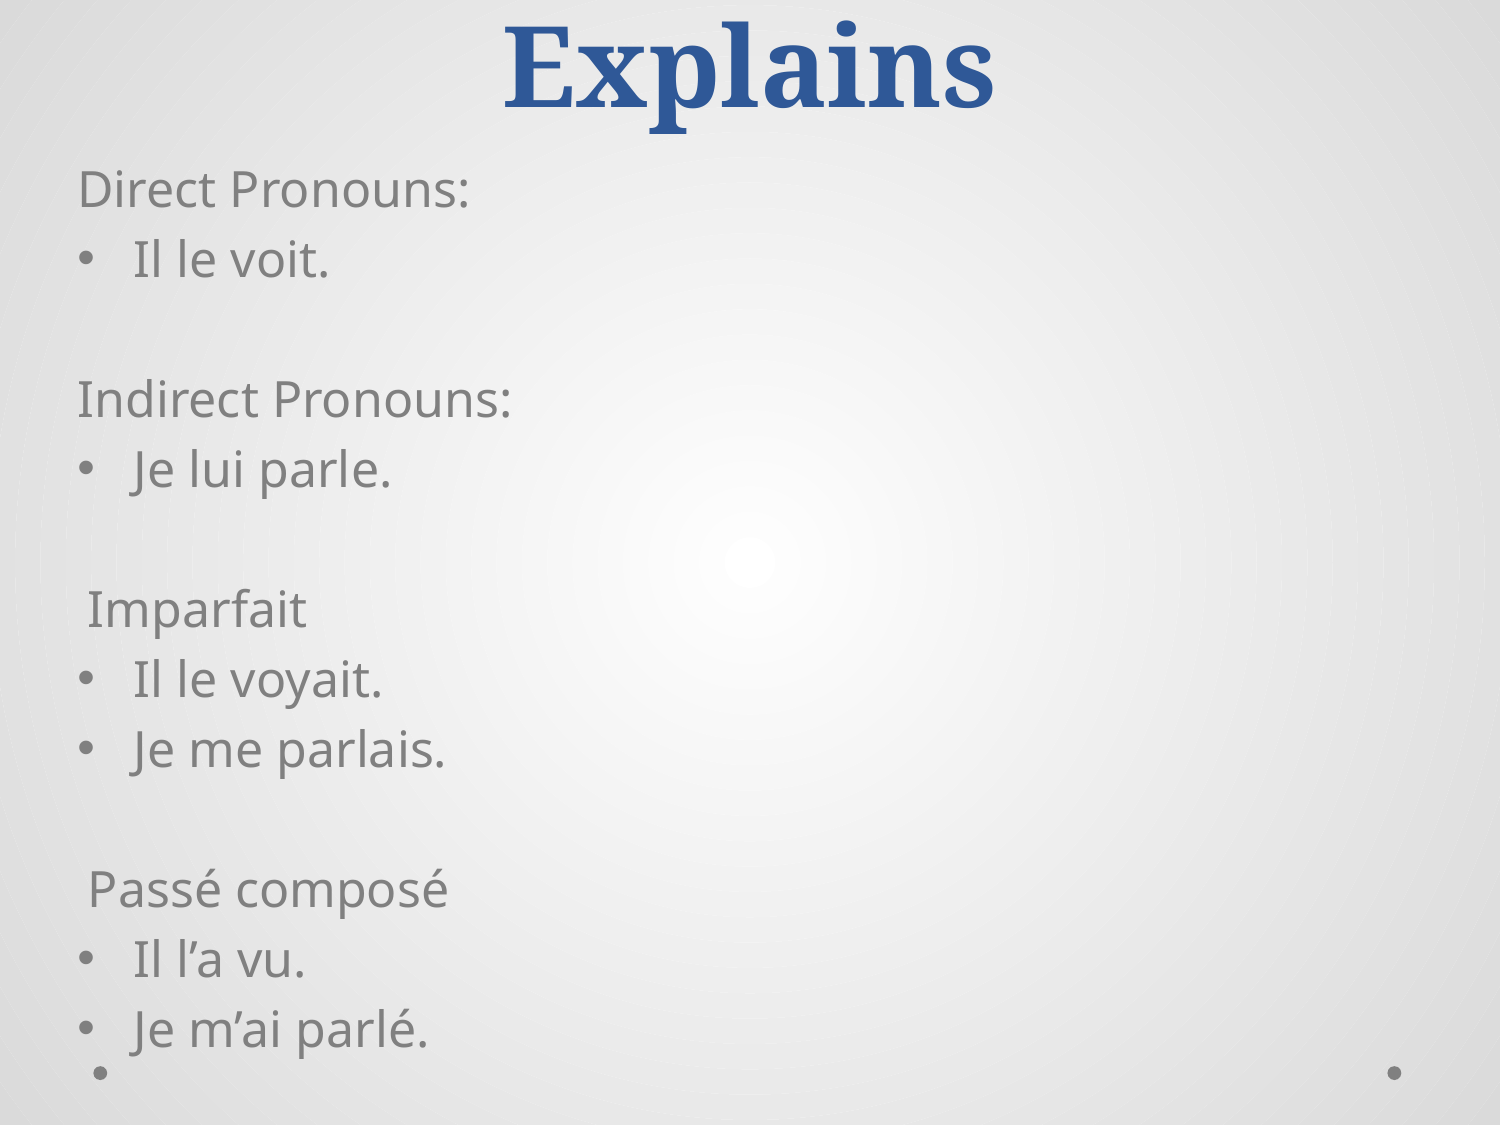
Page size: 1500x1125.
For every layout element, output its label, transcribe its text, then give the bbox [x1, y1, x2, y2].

title Explains [75, 0, 1425, 138]
list Direct Pronouns: Il le voit. Indirect Pronouns: Je lui parle. Imparfait Il le voyait. Je me parlais. Passé composé Il l’a vu. Je m’ai parlé. [62, 149, 1413, 1088]
